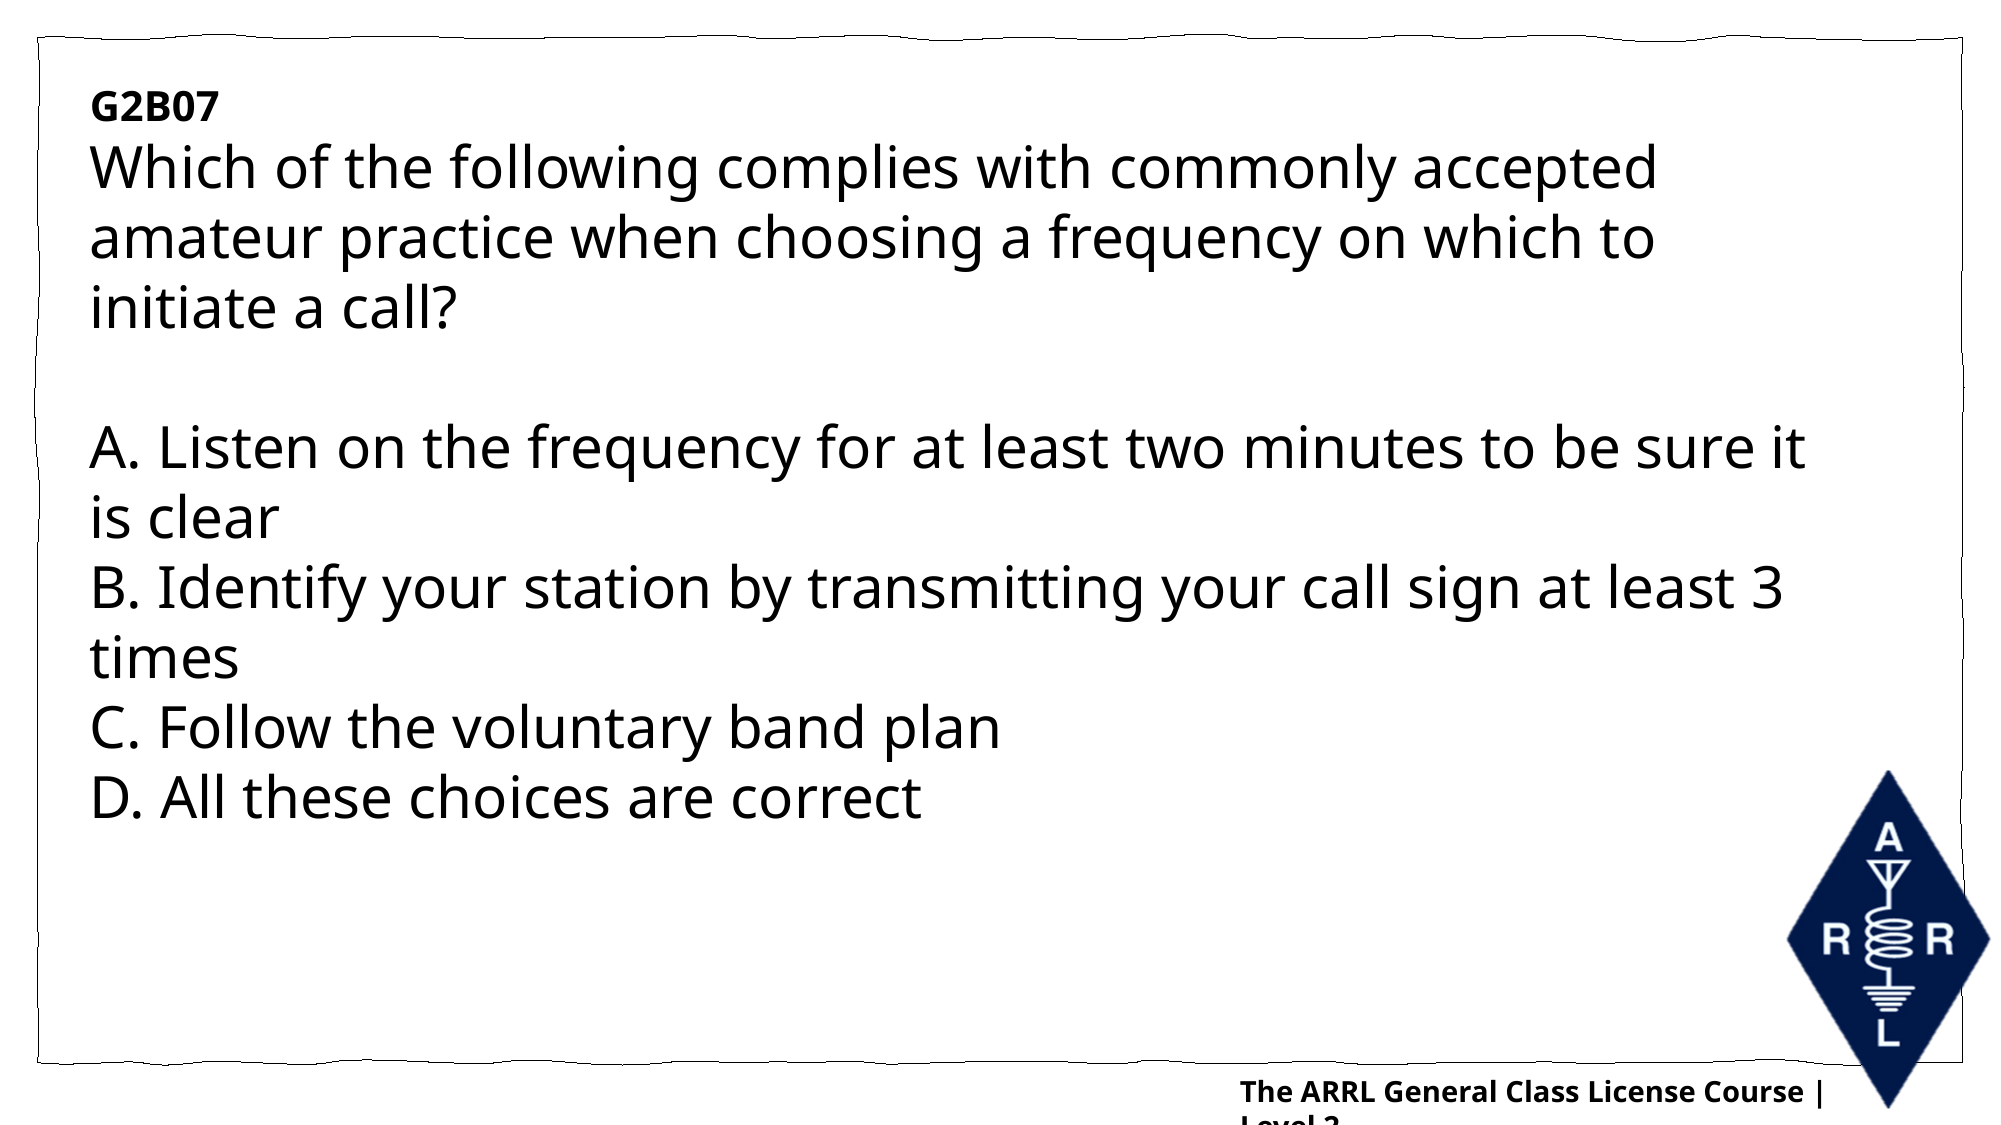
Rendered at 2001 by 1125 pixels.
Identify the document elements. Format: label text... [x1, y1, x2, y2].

text_box G2B07 Which of the following complies with commonly accepted amateur practice when choosing a frequency on which to initiate a call? A. Listen on the frequency for at least two minutes to be sure it is clear B. Identify your station by transmitting your call sign at least 3 times C. Follow the voluntary band plan D. All these choices are correct [75, 72, 1850, 838]
picture [1773, 752, 1999, 1125]
